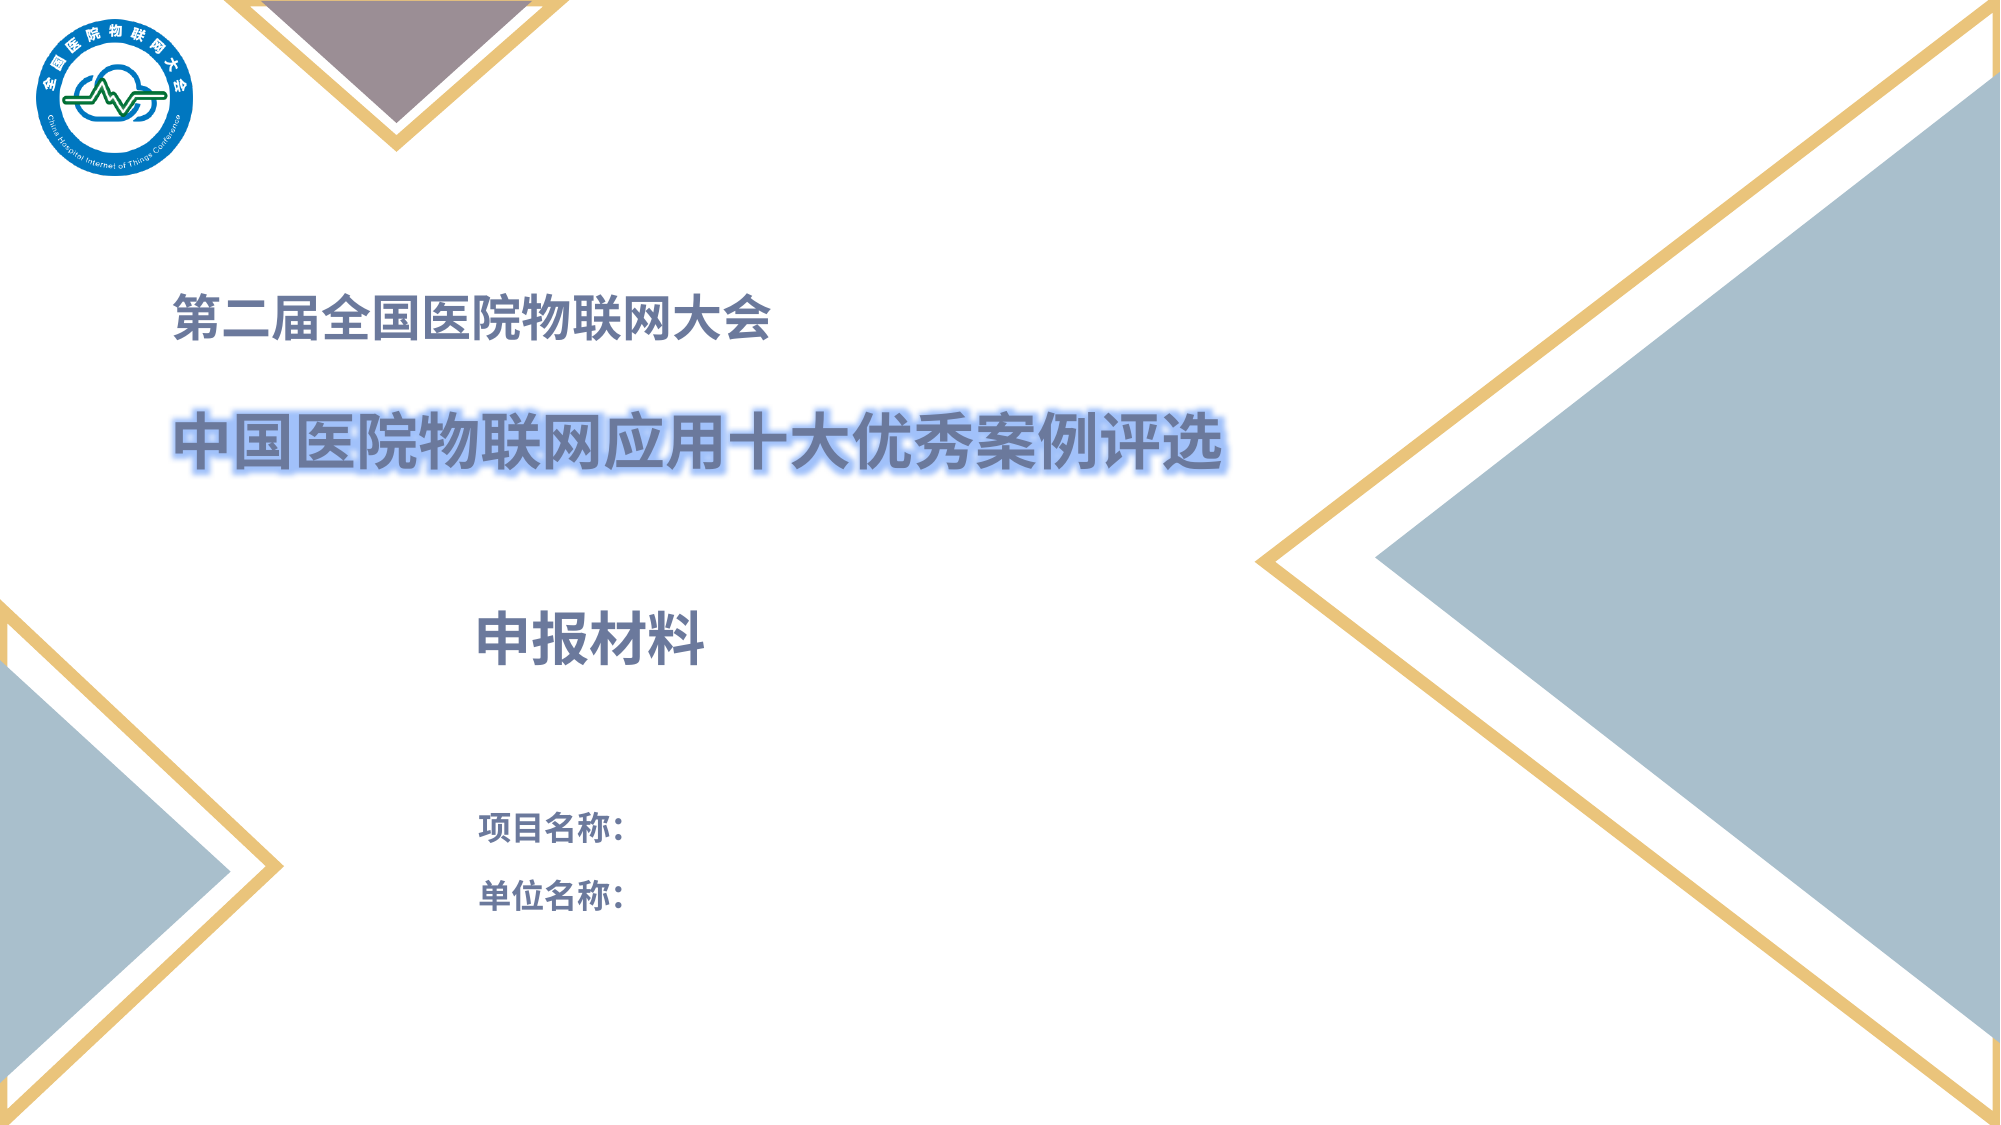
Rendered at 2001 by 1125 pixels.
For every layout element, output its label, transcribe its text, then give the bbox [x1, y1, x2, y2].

text_box 项目名称： 单位名称： [463, 752, 1417, 942]
text_box [0, 658, 233, 1085]
text_box [258, 0, 535, 125]
text_box [1373, 70, 2000, 1045]
text_box [231, 0, 562, 145]
text_box 第二届全国医院物联网大会 [154, 277, 790, 355]
text_box [0, 606, 277, 1125]
text_box [1263, 0, 2000, 1125]
picture [36, 19, 193, 176]
text_box 中国医院物联网应用十大优秀案例评选 [155, 403, 1349, 486]
text_box 申报材料 [302, 602, 877, 686]
